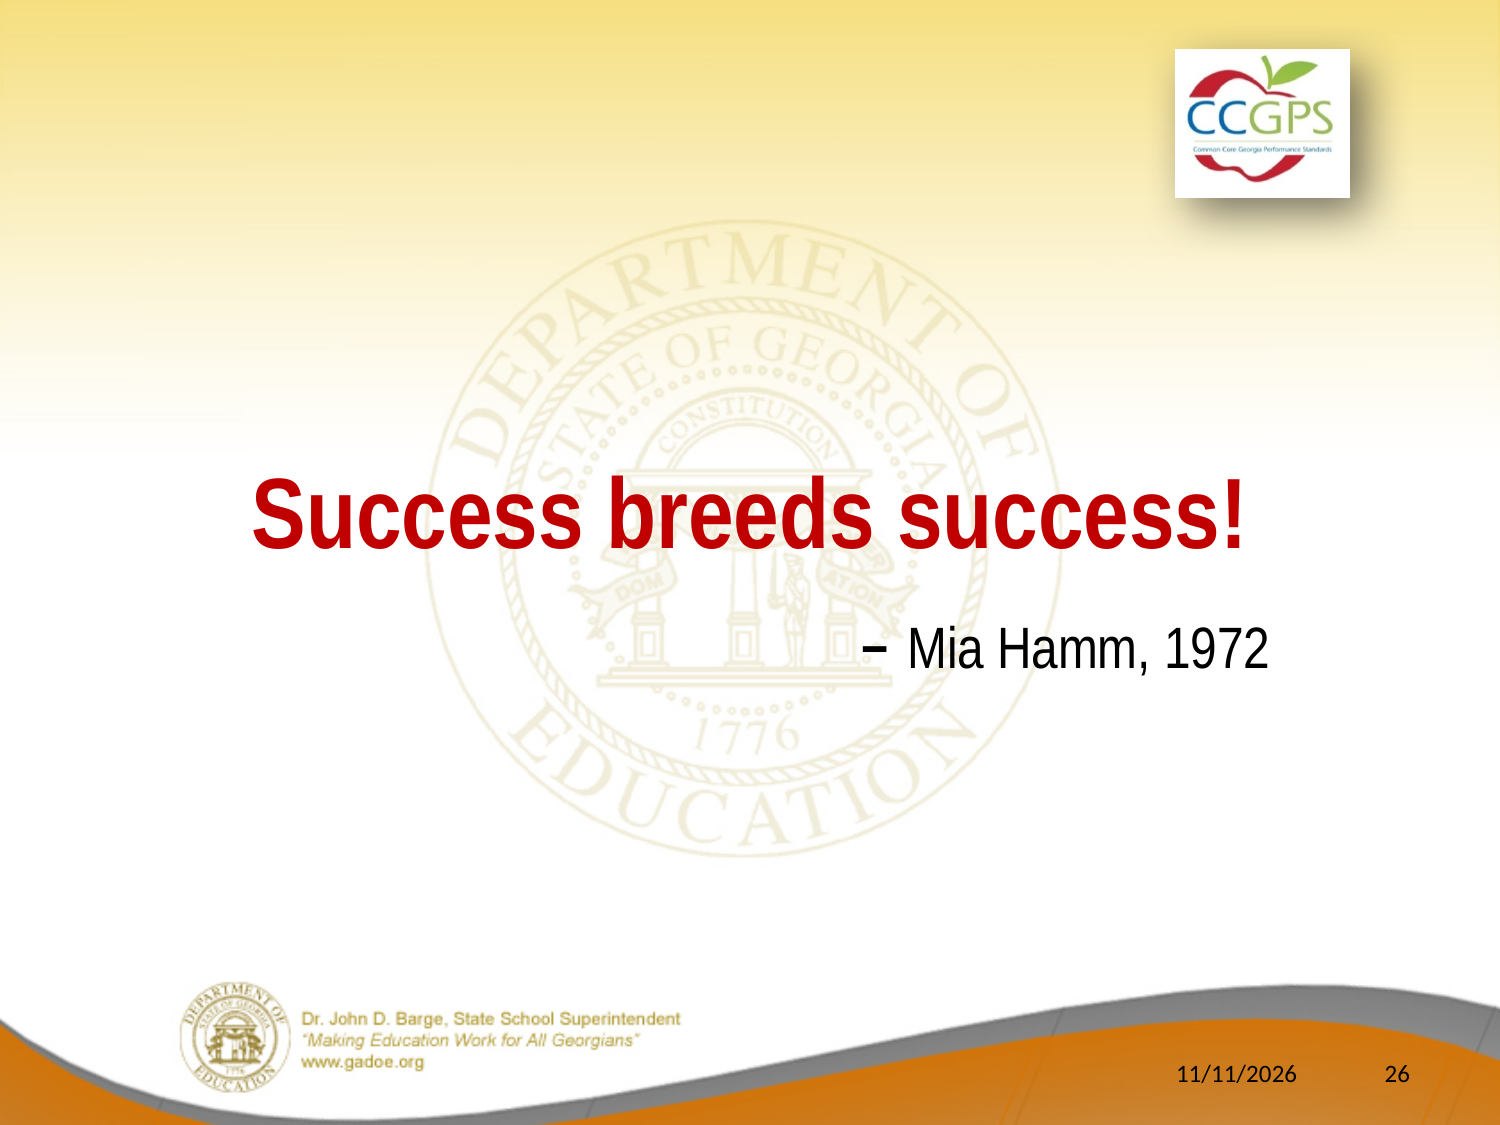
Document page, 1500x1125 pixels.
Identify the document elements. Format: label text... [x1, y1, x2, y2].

slide_number 26 [1325, 1042, 1425, 1103]
title Success breeds success! – Mia Hamm, 1972 [74, 474, 1426, 663]
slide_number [1137, 1042, 1313, 1103]
picture [0, 0, 1500, 1125]
